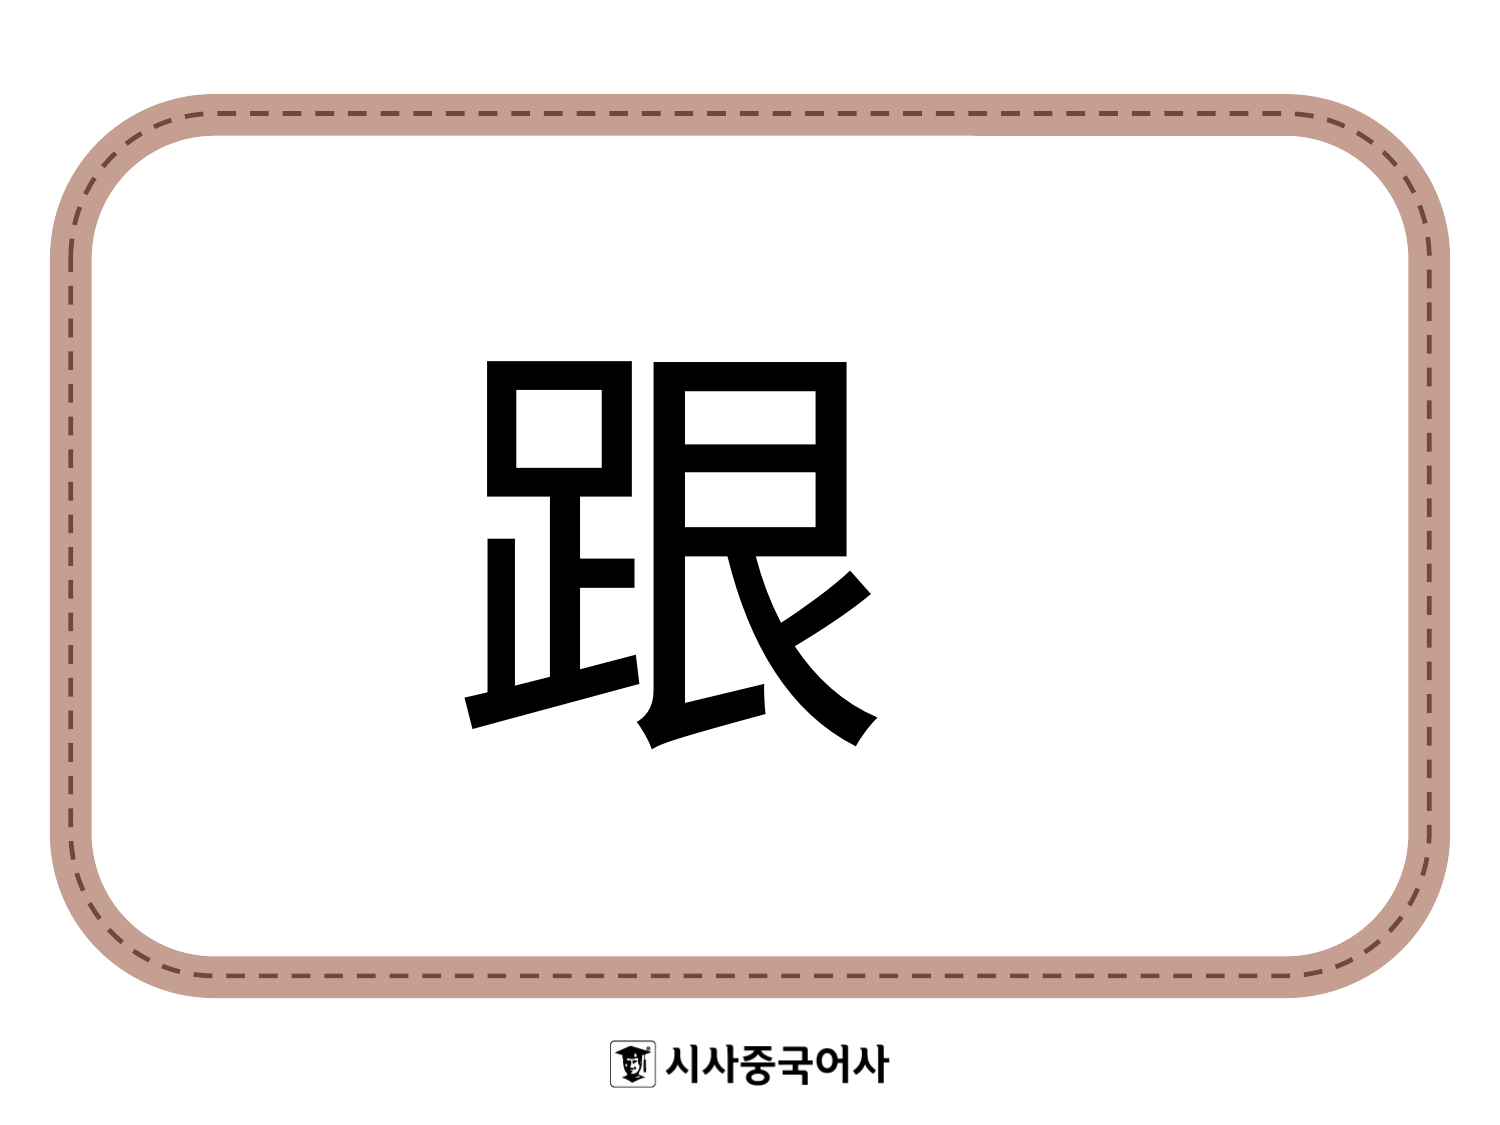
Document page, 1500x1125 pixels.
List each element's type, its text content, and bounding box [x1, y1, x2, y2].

picture [602, 1034, 898, 1094]
text_box 跟 [145, 189, 1354, 853]
